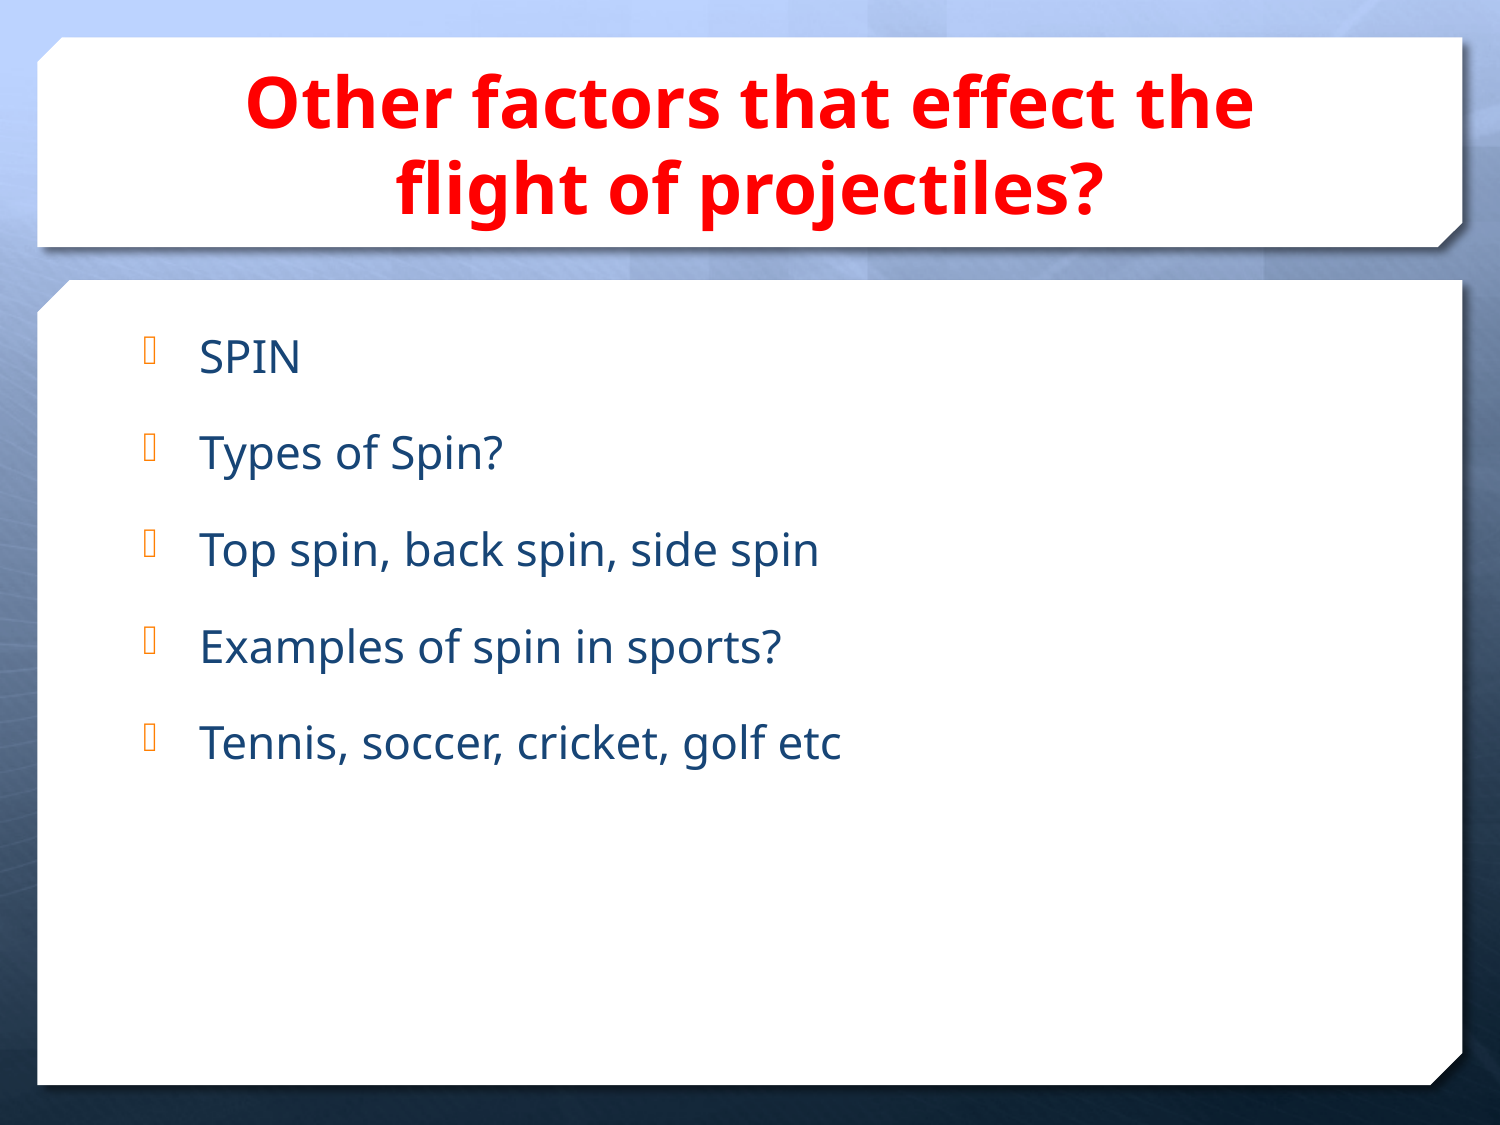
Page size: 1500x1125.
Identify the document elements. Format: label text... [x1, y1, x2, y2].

list SPIN Types of Spin? Top spin, back spin, side spin Examples of spin in sports? Tennis, soccer, cricket, golf etc [127, 319, 1372, 978]
title Other factors that effect the flight of projectiles? [127, 48, 1372, 236]
